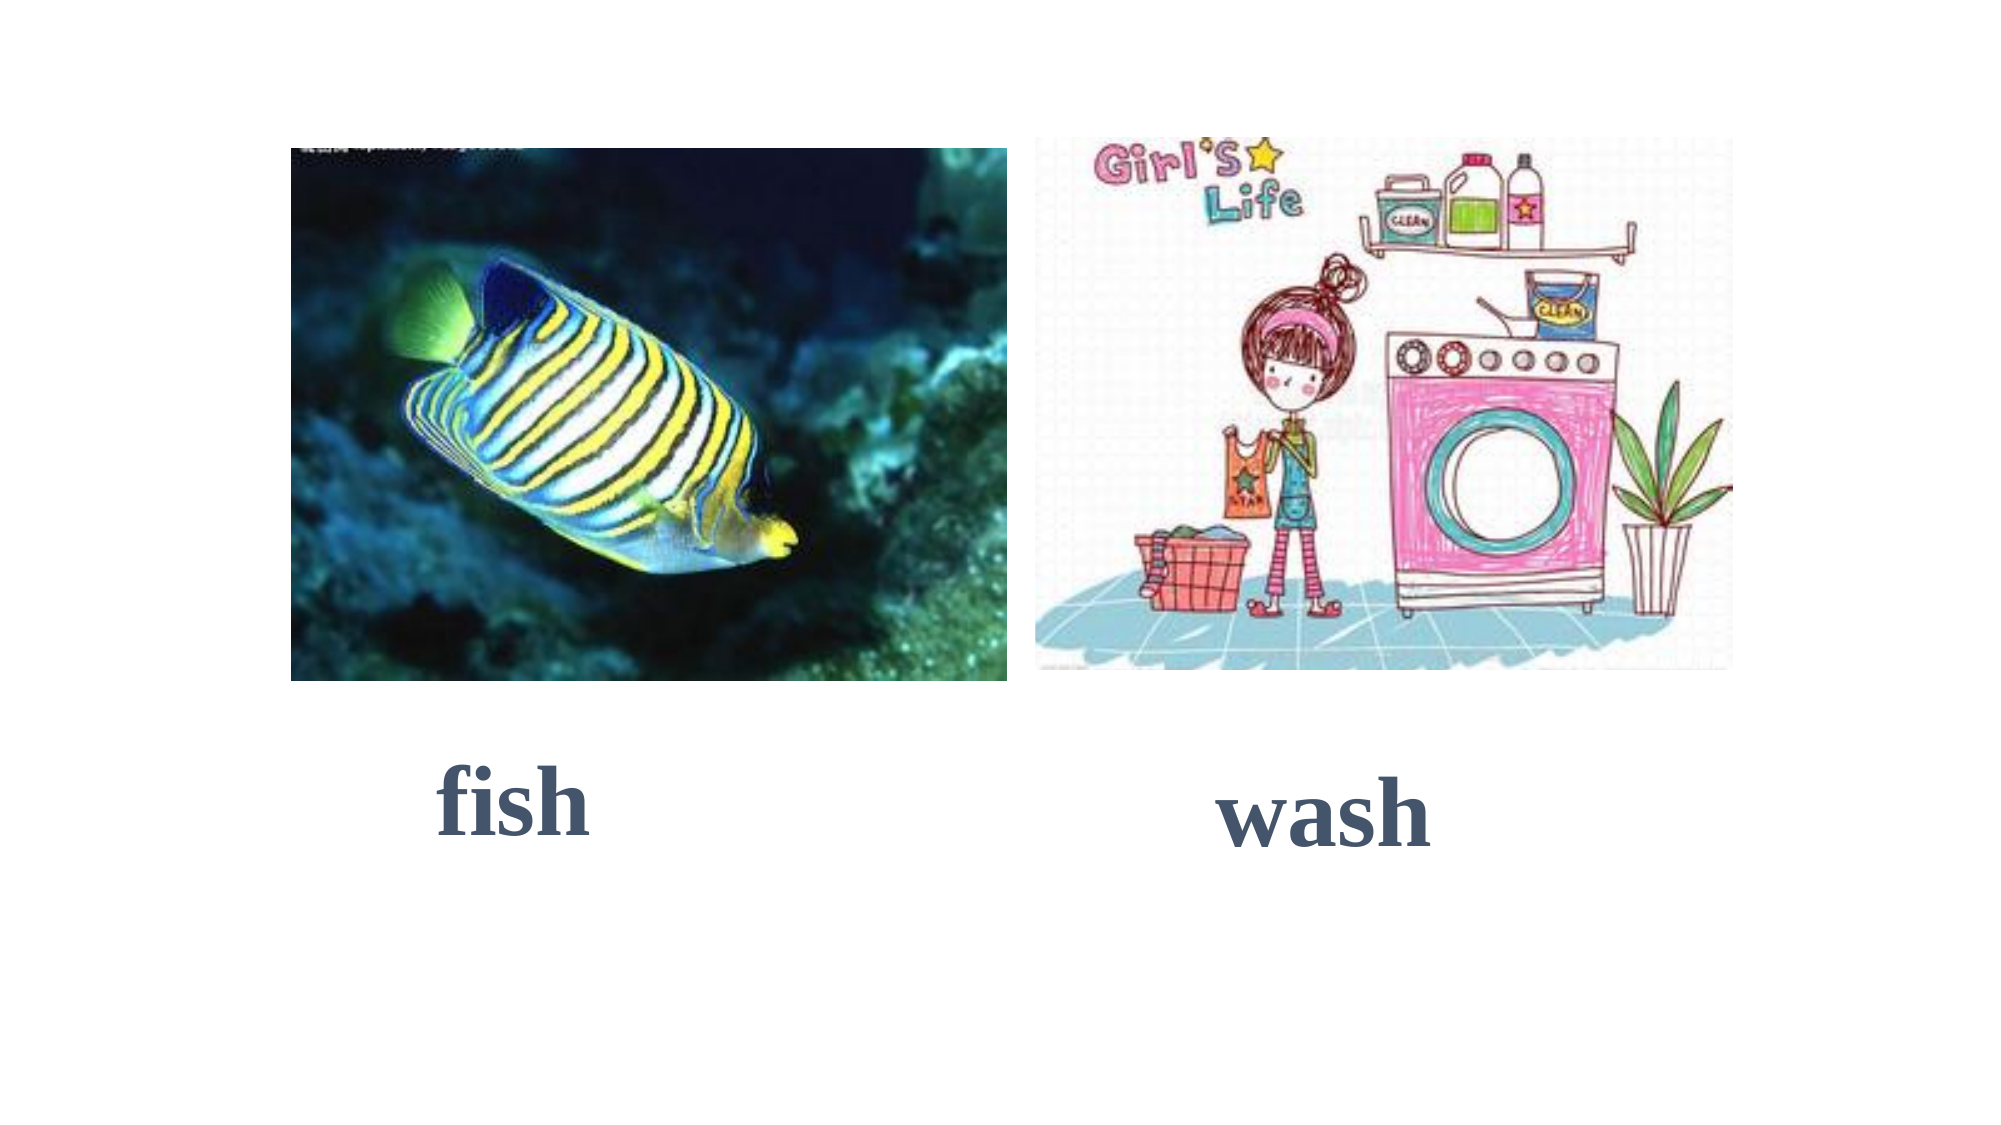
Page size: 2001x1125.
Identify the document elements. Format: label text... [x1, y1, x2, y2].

picture [291, 148, 1007, 681]
picture [1035, 137, 1738, 670]
text_box wash [1201, 739, 1556, 875]
text_box fish [421, 727, 776, 863]
